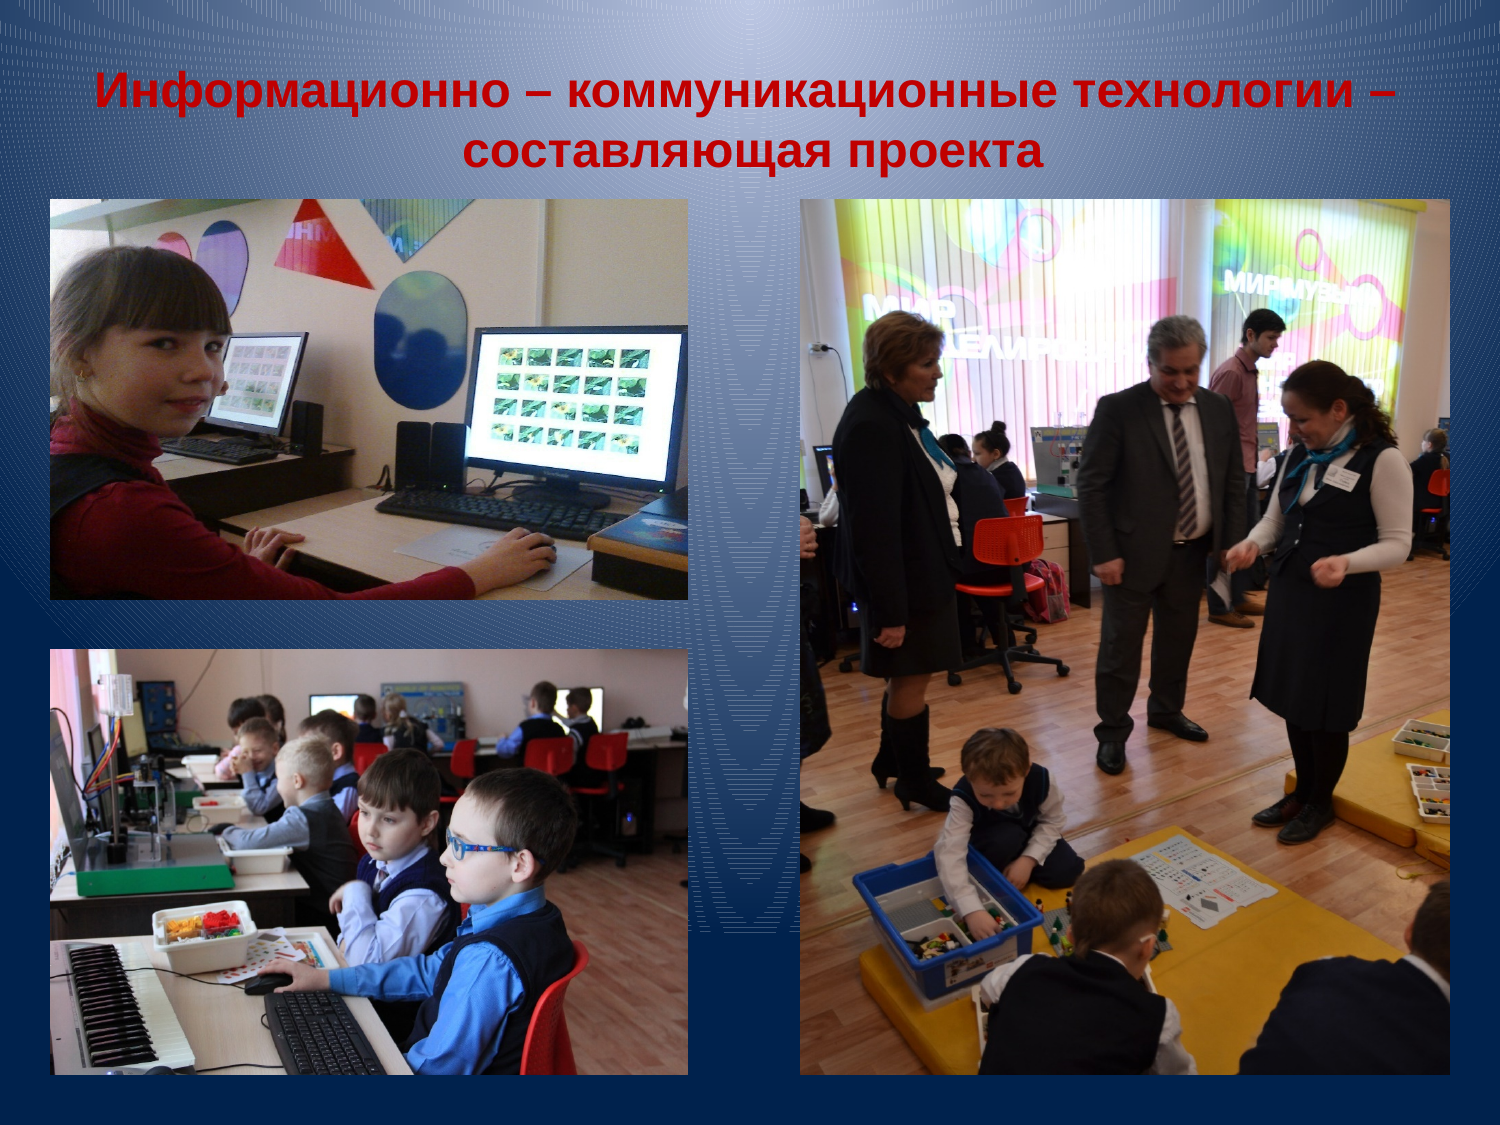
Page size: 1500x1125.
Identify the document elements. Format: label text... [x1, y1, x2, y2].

picture [49, 199, 688, 601]
text_box Информационно – коммуникационные технологии – составляющая проекта [79, 49, 1427, 185]
picture [49, 649, 688, 1076]
picture [799, 199, 1451, 1076]
